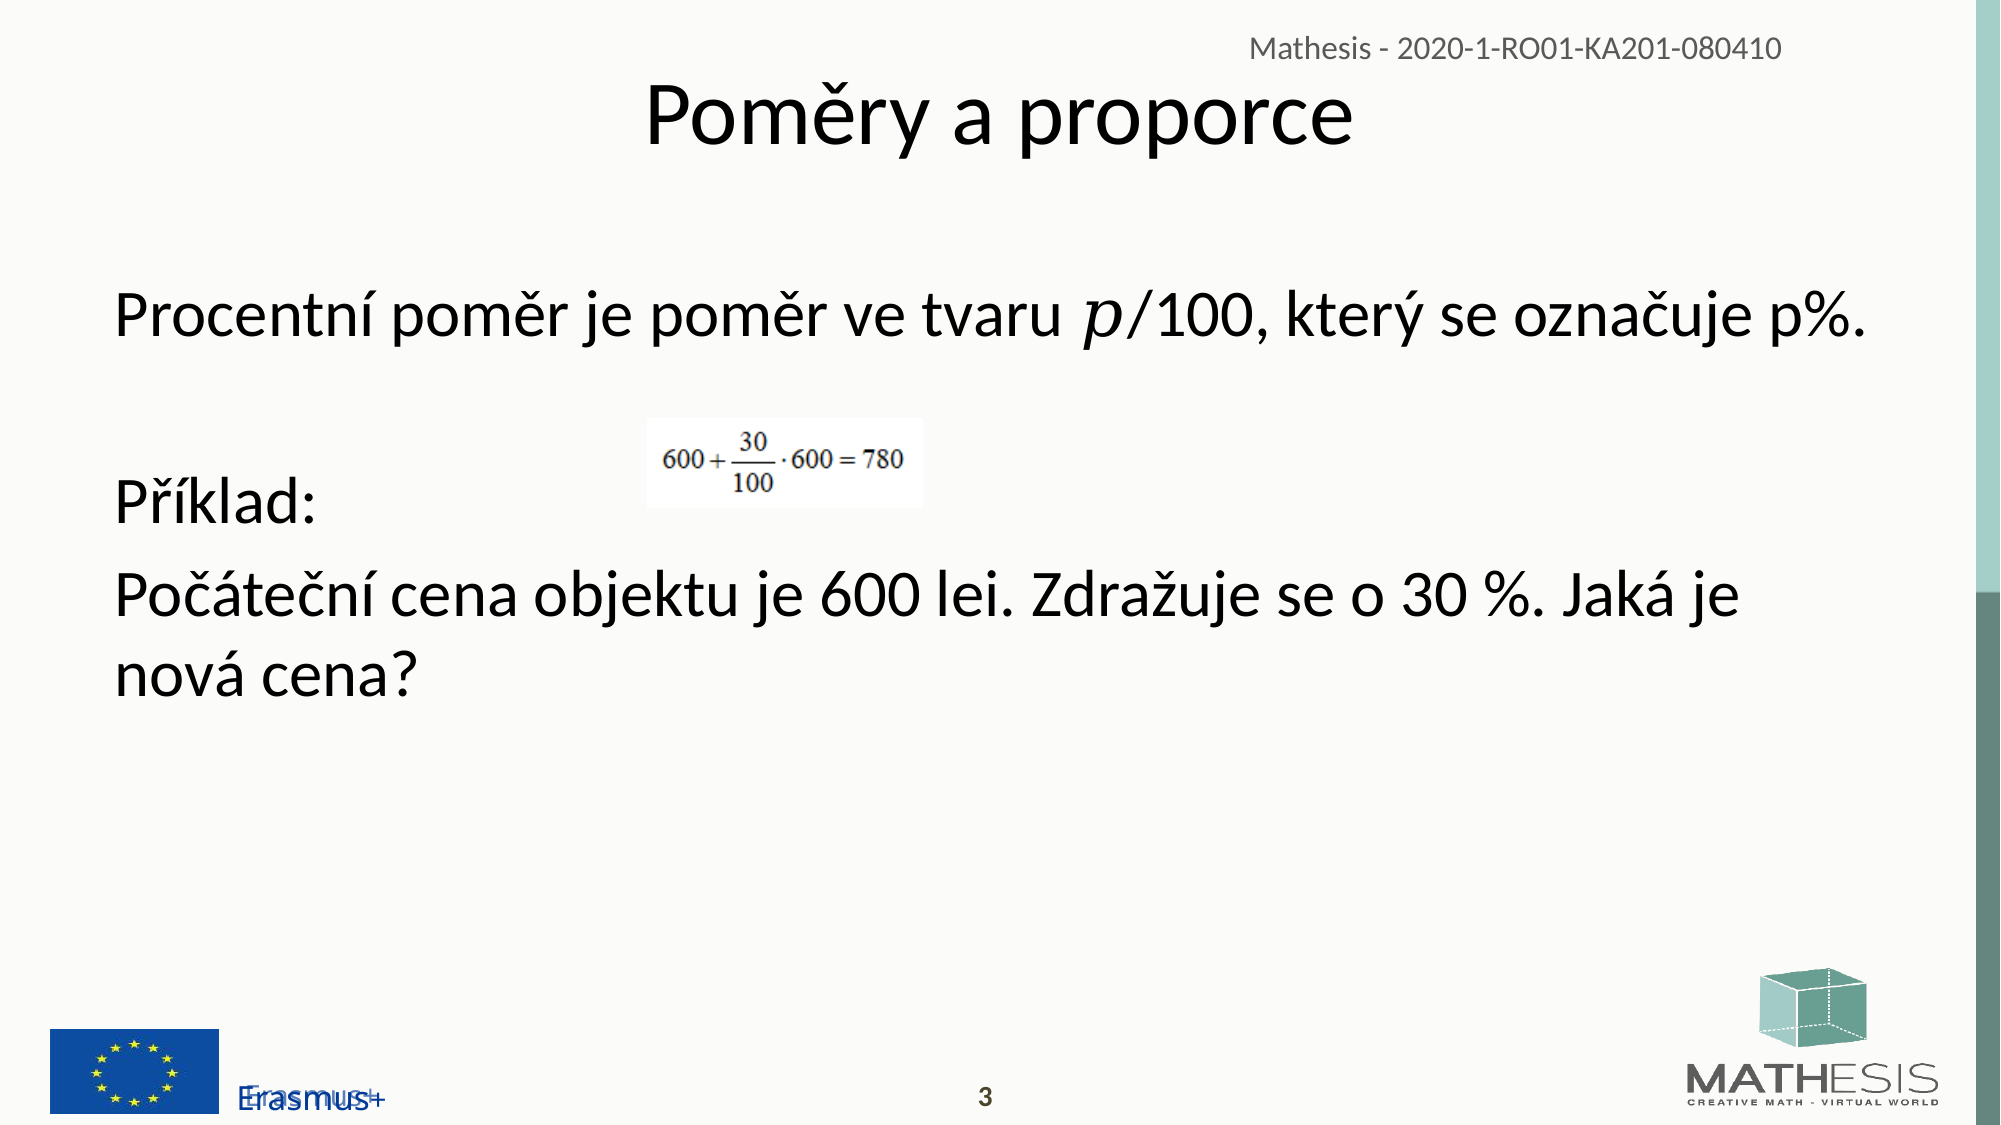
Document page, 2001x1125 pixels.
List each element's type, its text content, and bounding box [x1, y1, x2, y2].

title Poměry a proporce [99, 45, 1900, 233]
list Procentní poměr je poměr ve tvaru 𝑝/100, který se označuje p%. Příklad: Počáteční cena objektu je 600 lei. Zdražuje se o 30 %. Jaká je nová cena? [99, 262, 1900, 1005]
picture [646, 418, 923, 508]
picture [50, 1029, 219, 1114]
